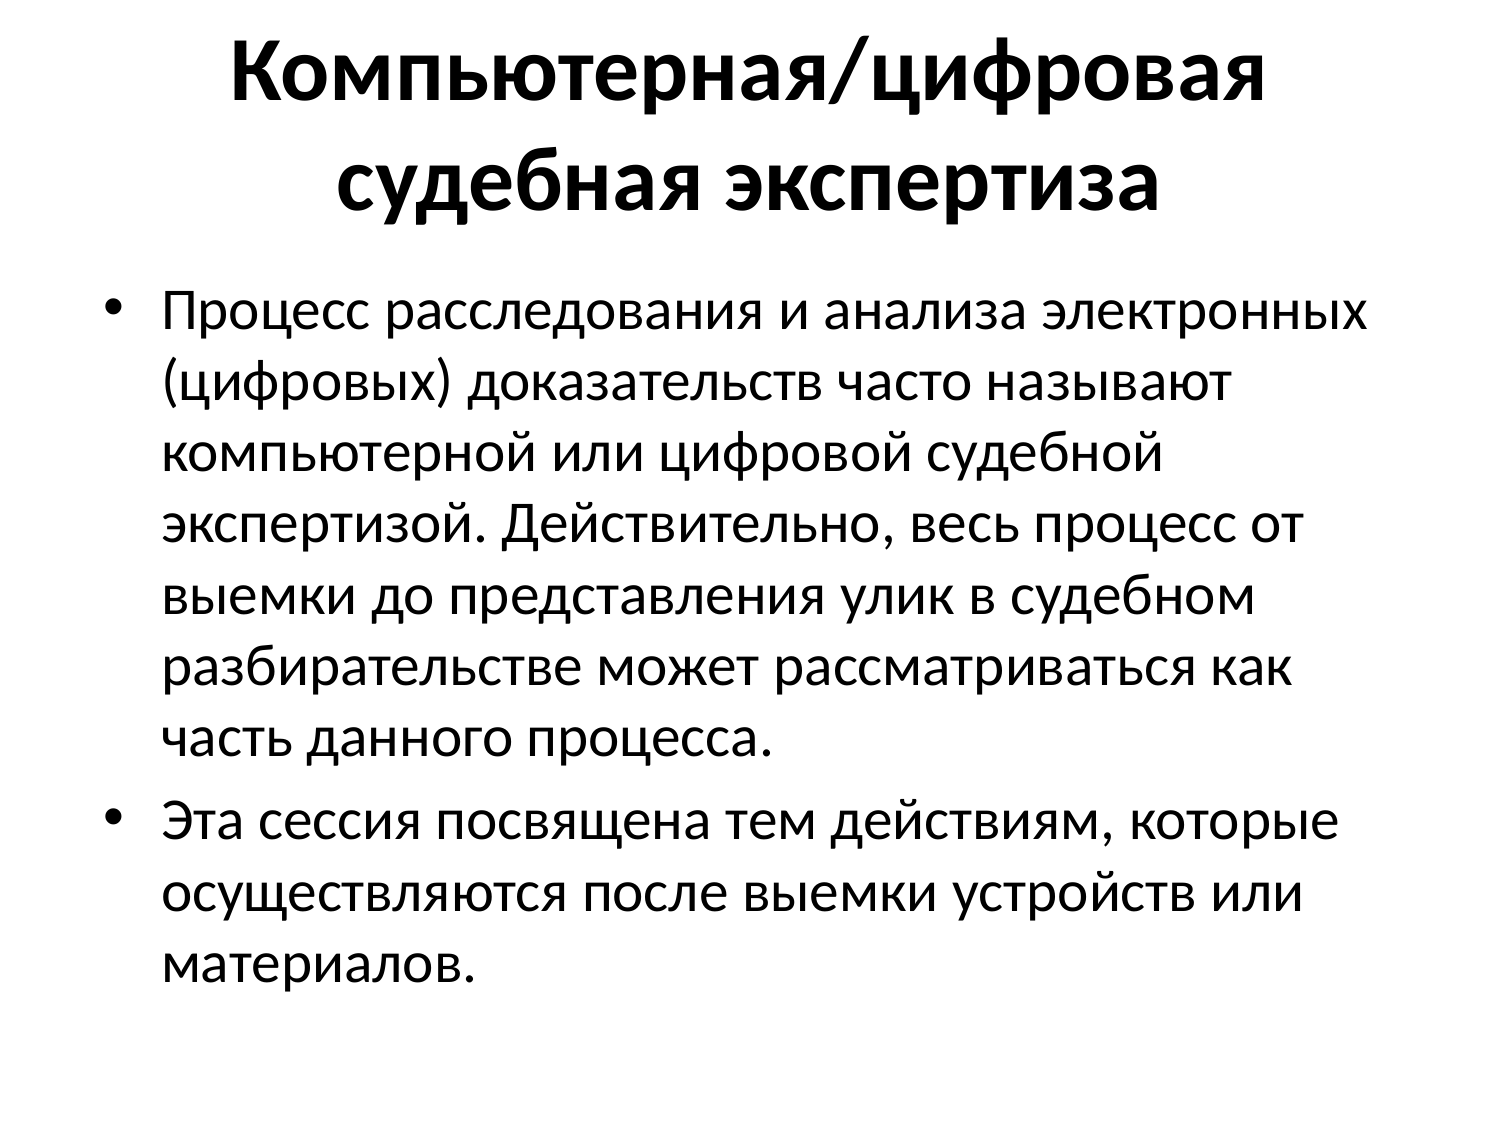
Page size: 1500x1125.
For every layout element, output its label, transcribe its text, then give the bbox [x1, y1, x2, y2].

list Процесс расследования и анализа электронных (цифровых) доказательств часто называют компьютерной или цифровой судебной экспертизой. Действительно, весь процесс от выемки до представления улик в судебном разбирательстве может рассматриваться как часть данного процесса. Эта сессия посвящена тем действиям, которые осуществляются после выемки устройств или материалов. [74, 262, 1426, 1006]
title Компьютерная/цифровая судебная экспертиза [74, 44, 1426, 193]
